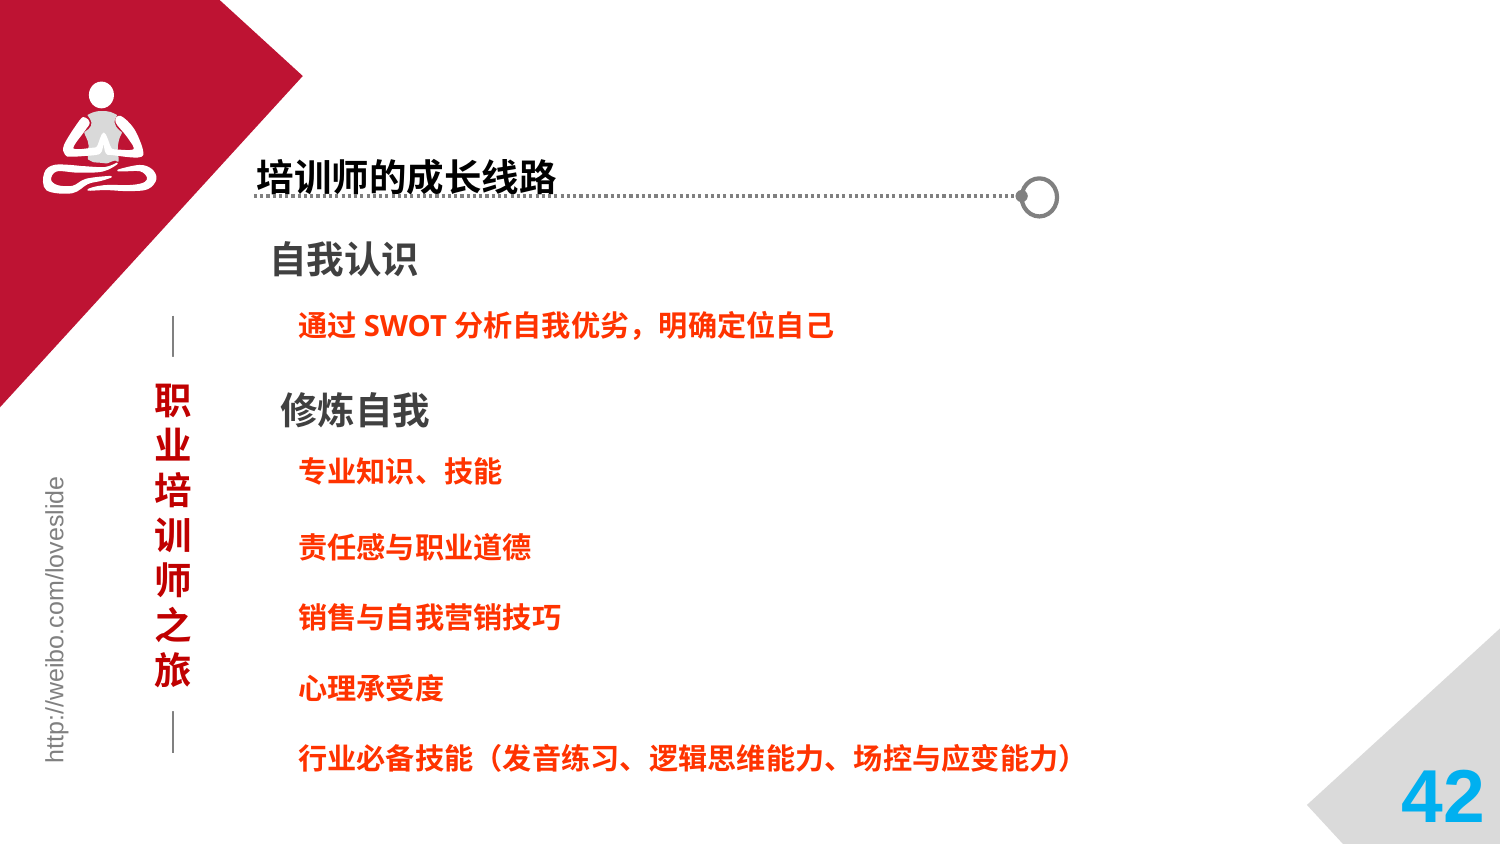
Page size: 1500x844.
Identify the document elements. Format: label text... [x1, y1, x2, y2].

text_box 自我认识 [254, 224, 966, 289]
text_box [0, 0, 303, 408]
text_box 销售与自我营销技巧 [283, 574, 995, 642]
text_box 培训师的成长线路 [242, 124, 953, 207]
text_box 职业培训师之旅 [135, 356, 168, 712]
text_box [1306, 628, 1500, 844]
text_box 42 [1376, 764, 1500, 822]
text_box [43, 82, 157, 194]
text_box 职业培训师之旅 [177, 356, 211, 712]
text_box 行业必备技能（发音练习、逻辑思维能力、场控与应变能力） [283, 715, 1175, 783]
text_box 责任感与职业道德 [283, 504, 995, 572]
text_box 修炼自我 [265, 357, 977, 440]
text_box 专业知识、技能 [283, 427, 995, 496]
text_box 心理承受度 [283, 645, 995, 713]
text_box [253, 178, 1058, 217]
text_box 通过SWOT分析自我优劣，明确定位自己 [283, 281, 995, 350]
text_box http://weibo.com/loveslide [30, 461, 76, 779]
